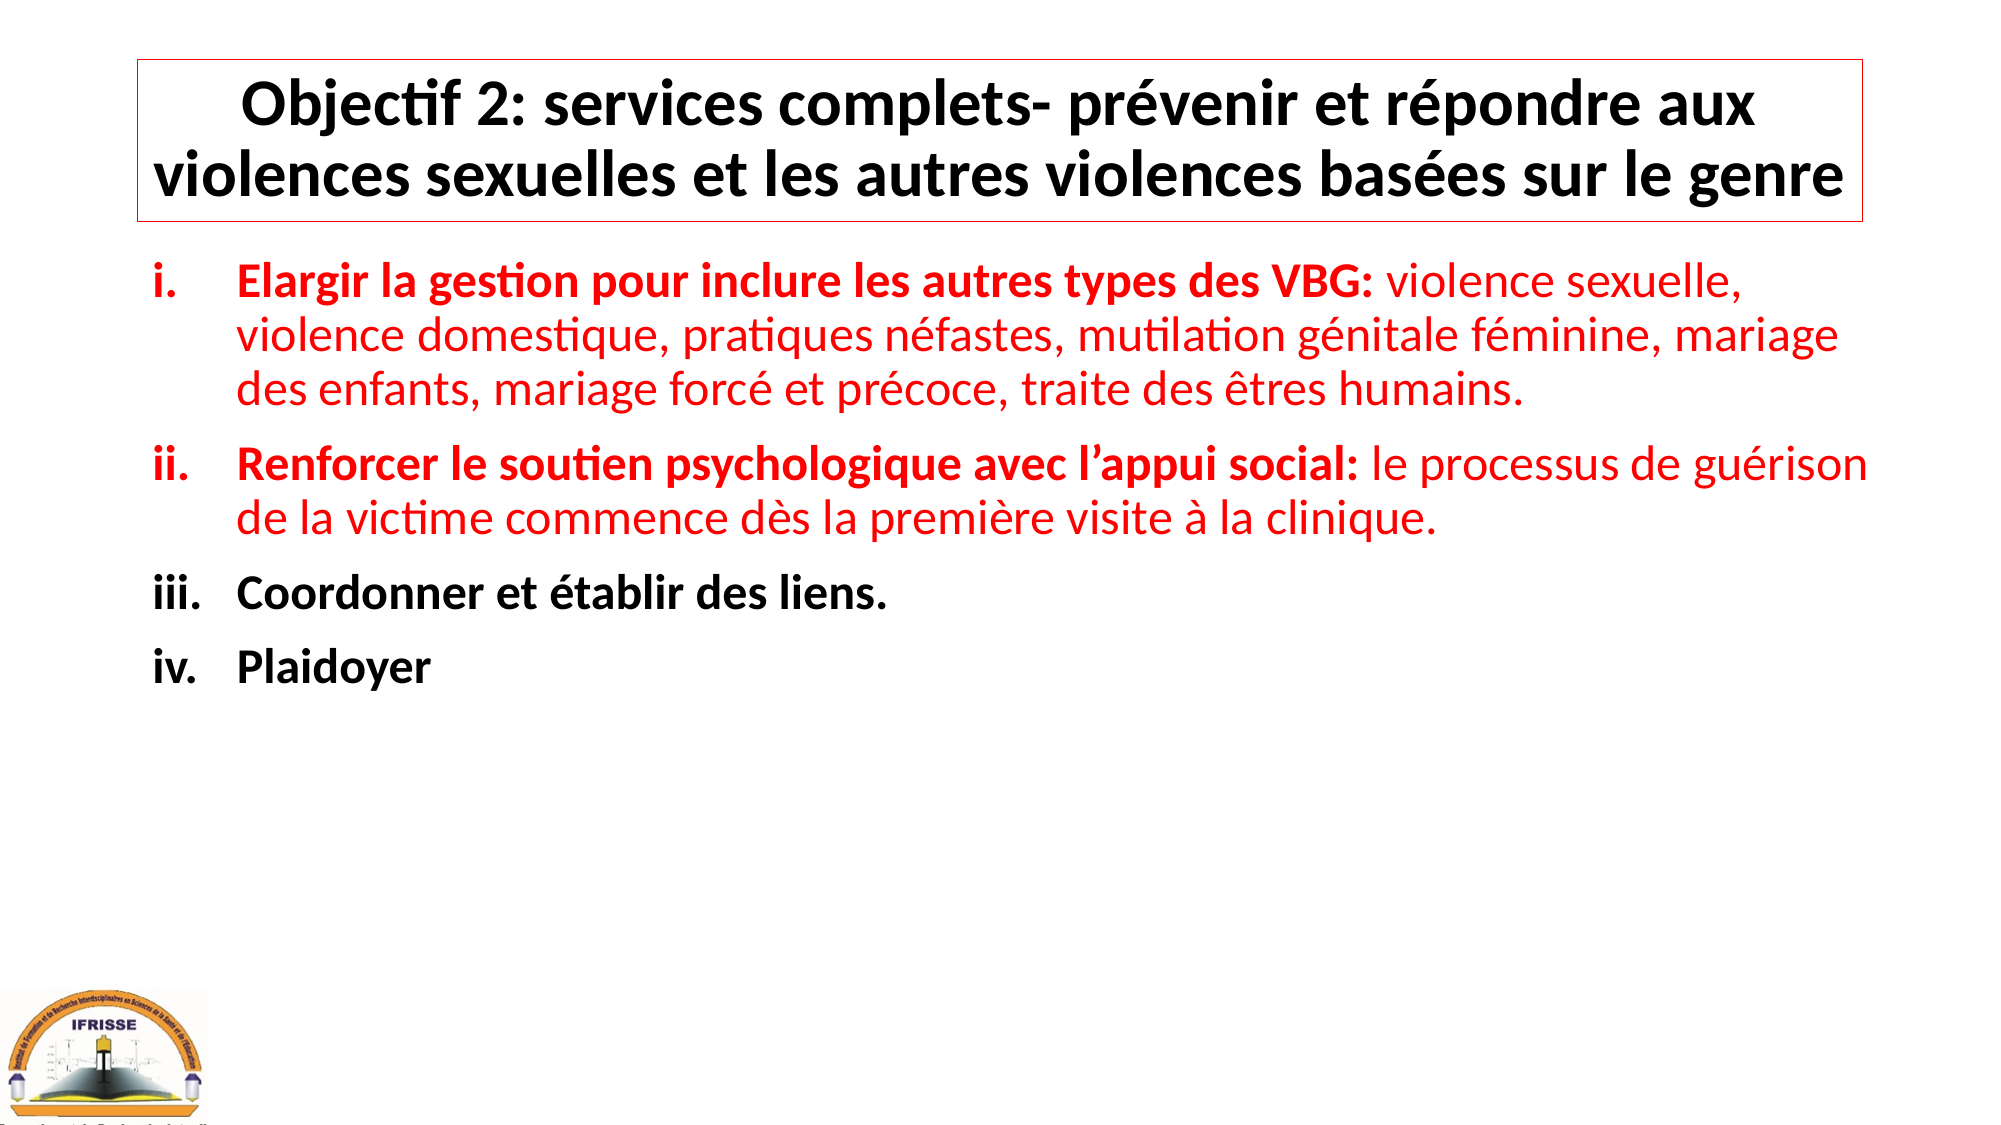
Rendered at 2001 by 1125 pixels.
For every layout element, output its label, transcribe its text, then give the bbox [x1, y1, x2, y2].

list Elargir la gestion pour inclure les autres types des VBG: violence sexuelle, violence domestique, pratiques néfastes, mutilation génitale féminine, mariage des enfants, mariage forcé et précoce, traite des êtres humains. Renforcer le soutien psychologique avec l’appui social: le processus de guérison de la victime commence dès la première visite à la clinique. Coordonner et établir des liens. Plaidoyer [137, 246, 1886, 1014]
picture [0, 988, 208, 1125]
title Objectif 2: services complets- prévenir et répondre aux violences sexuelles et les autres violences basées sur le genre [137, 59, 1863, 222]
